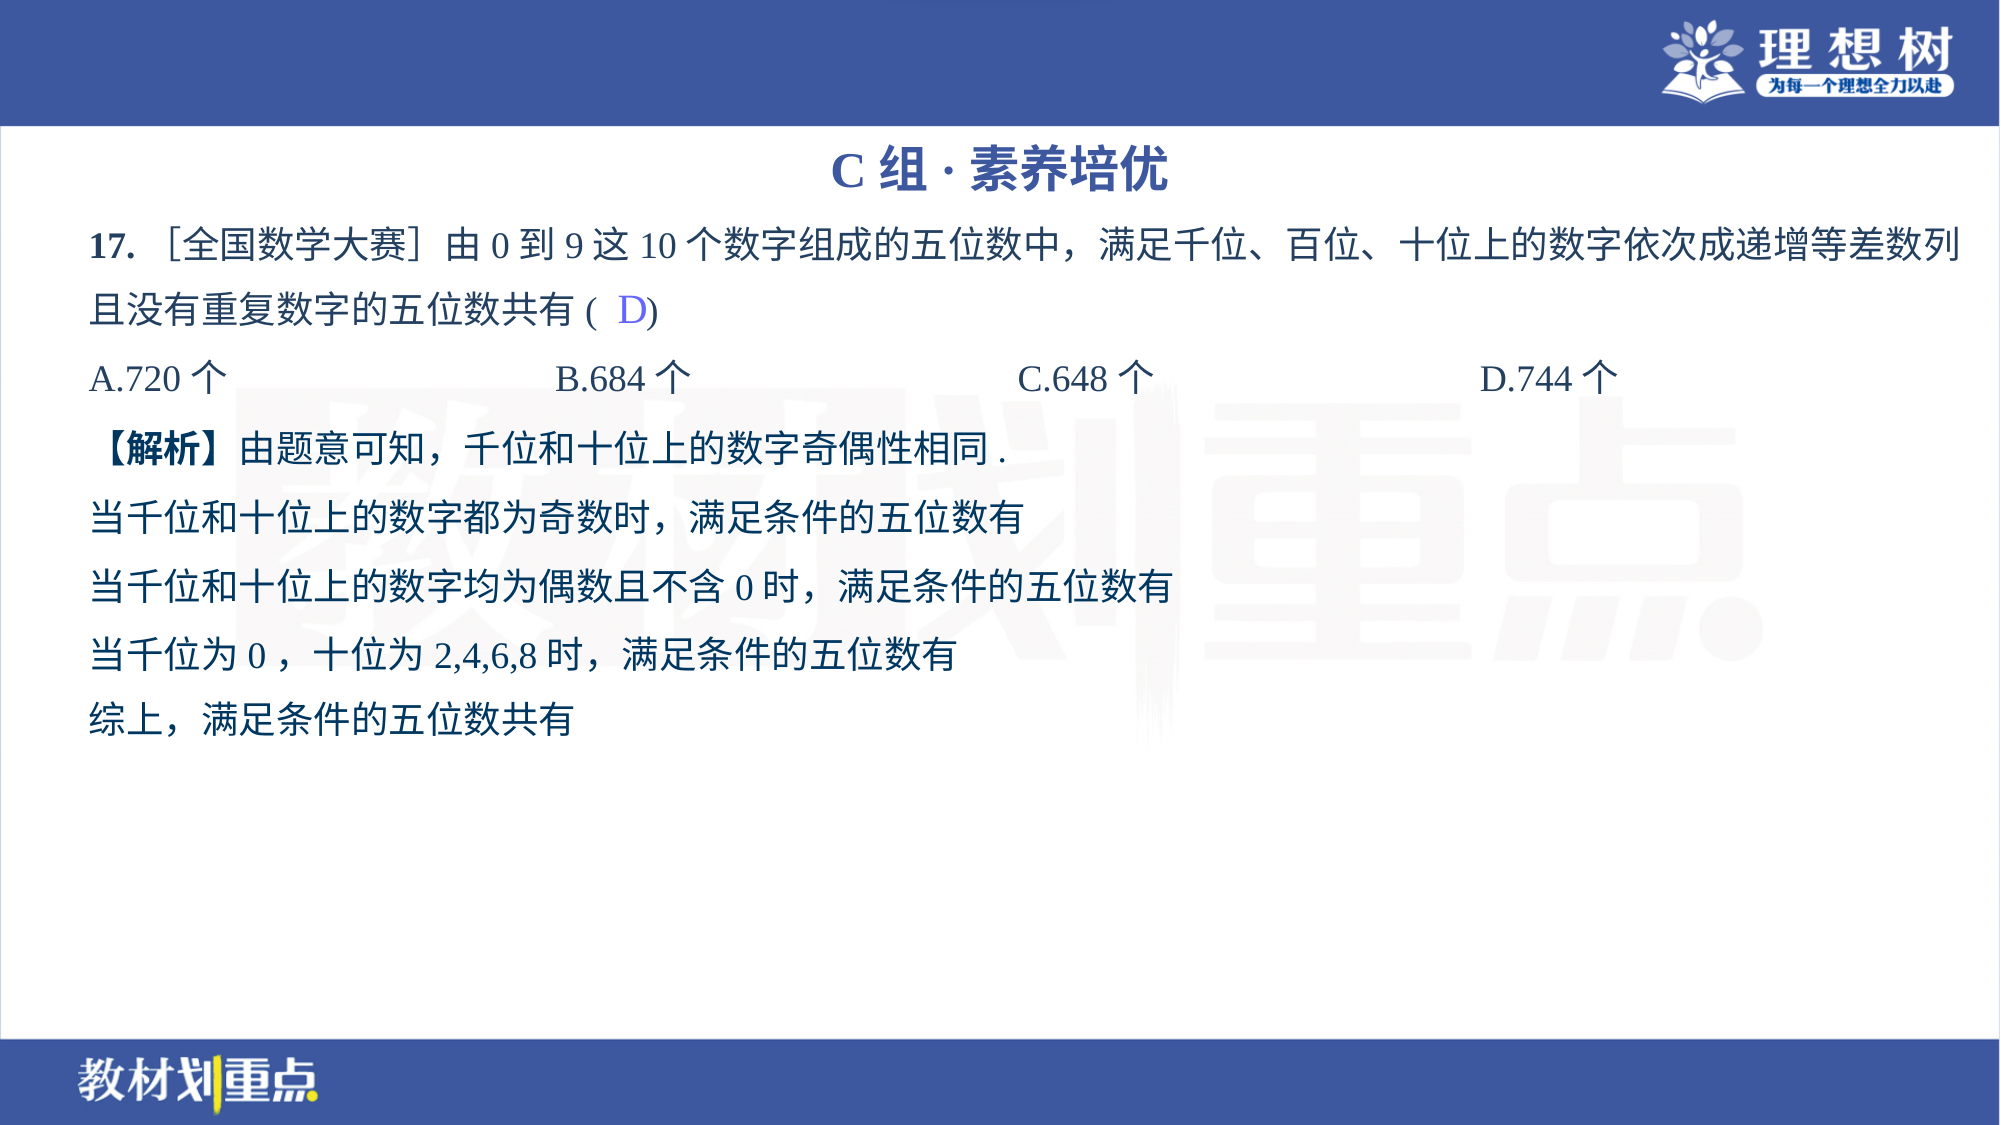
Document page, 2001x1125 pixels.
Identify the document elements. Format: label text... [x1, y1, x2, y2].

text_box C组·素养培优 [88, 135, 1911, 196]
picture [0, 0, 2000, 1125]
text_box 17.［全国数学大赛］由0到9这10个数字组成的五位数中，满足千位、百位、十位上的数字依次成递增等差数列 且没有重复数字的五位数共有( ) [88, 197, 1911, 324]
text_box D [602, 279, 663, 330]
text_box A.720个 B.684个 C.648个 D.744个 [88, 332, 1911, 392]
